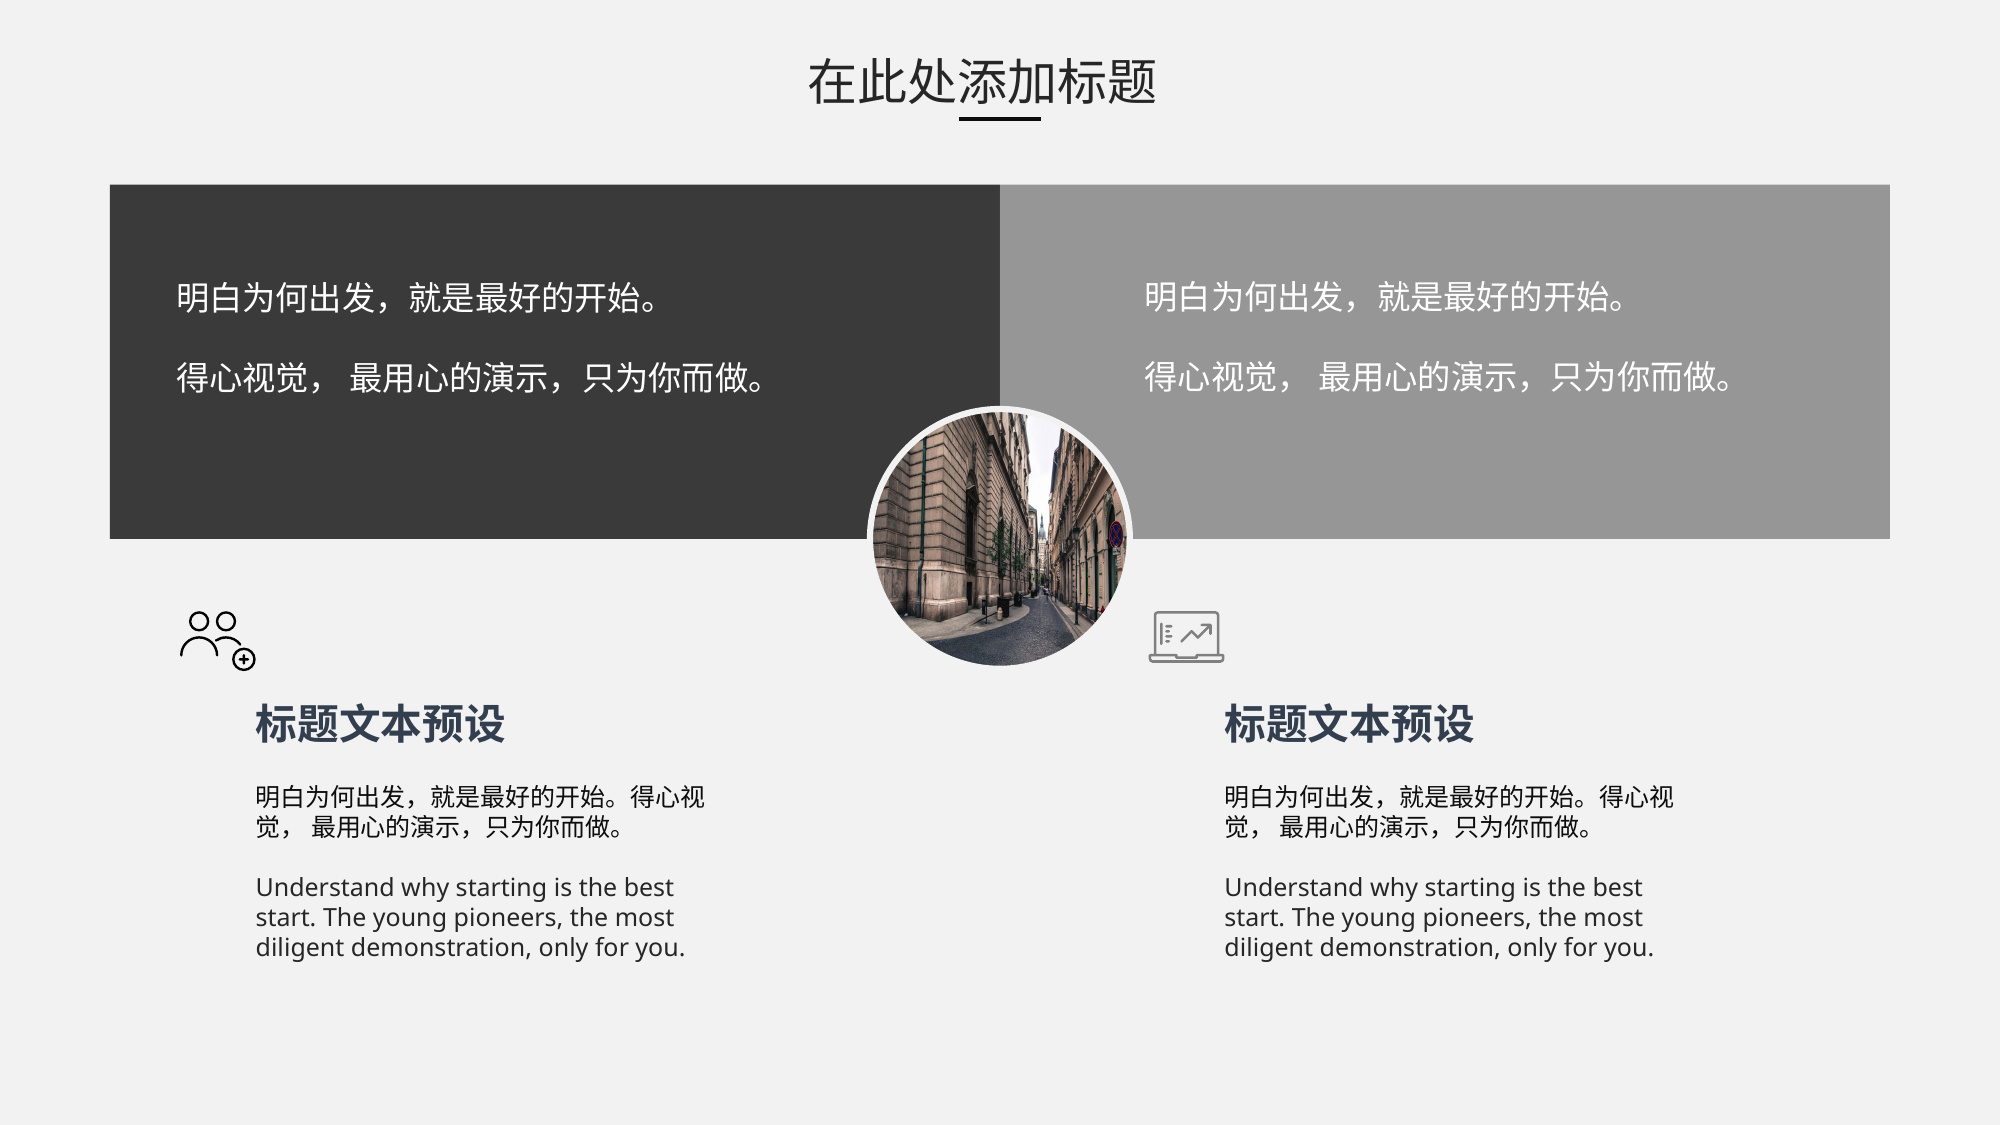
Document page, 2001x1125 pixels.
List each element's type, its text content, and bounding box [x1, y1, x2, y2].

text_box 标题文本预设 [255, 697, 732, 744]
text_box [999, 184, 1891, 540]
text_box [232, 647, 256, 672]
text_box [188, 611, 210, 632]
text_box 明白为何出发，就是最好的开始。得心视觉， 最用心的演示，只为你而做。 Understand why starting is the best start. The young pioneers, the most diligent demonstration, only for you. [1224, 821, 1679, 921]
text_box 在此处添加标题 [792, 43, 1208, 118]
text_box [215, 611, 237, 632]
text_box 明白为何出发，就是最好的开始。得心视觉， 最用心的演示，只为你而做。 Understand why starting is the best start. The young pioneers, the most diligent demonstration, only for you. [255, 821, 710, 921]
text_box 明白为何出发，就是最好的开始。 得心视觉， 最用心的演示，只为你而做。 [1129, 268, 1788, 470]
text_box [180, 636, 242, 657]
text_box 标题文本预设 [1224, 697, 1701, 744]
text_box [109, 184, 999, 540]
text_box [868, 407, 1131, 670]
text_box [1148, 611, 1225, 663]
text_box 明白为何出发，就是最好的开始。 得心视觉， 最用心的演示，只为你而做。 [161, 269, 819, 471]
